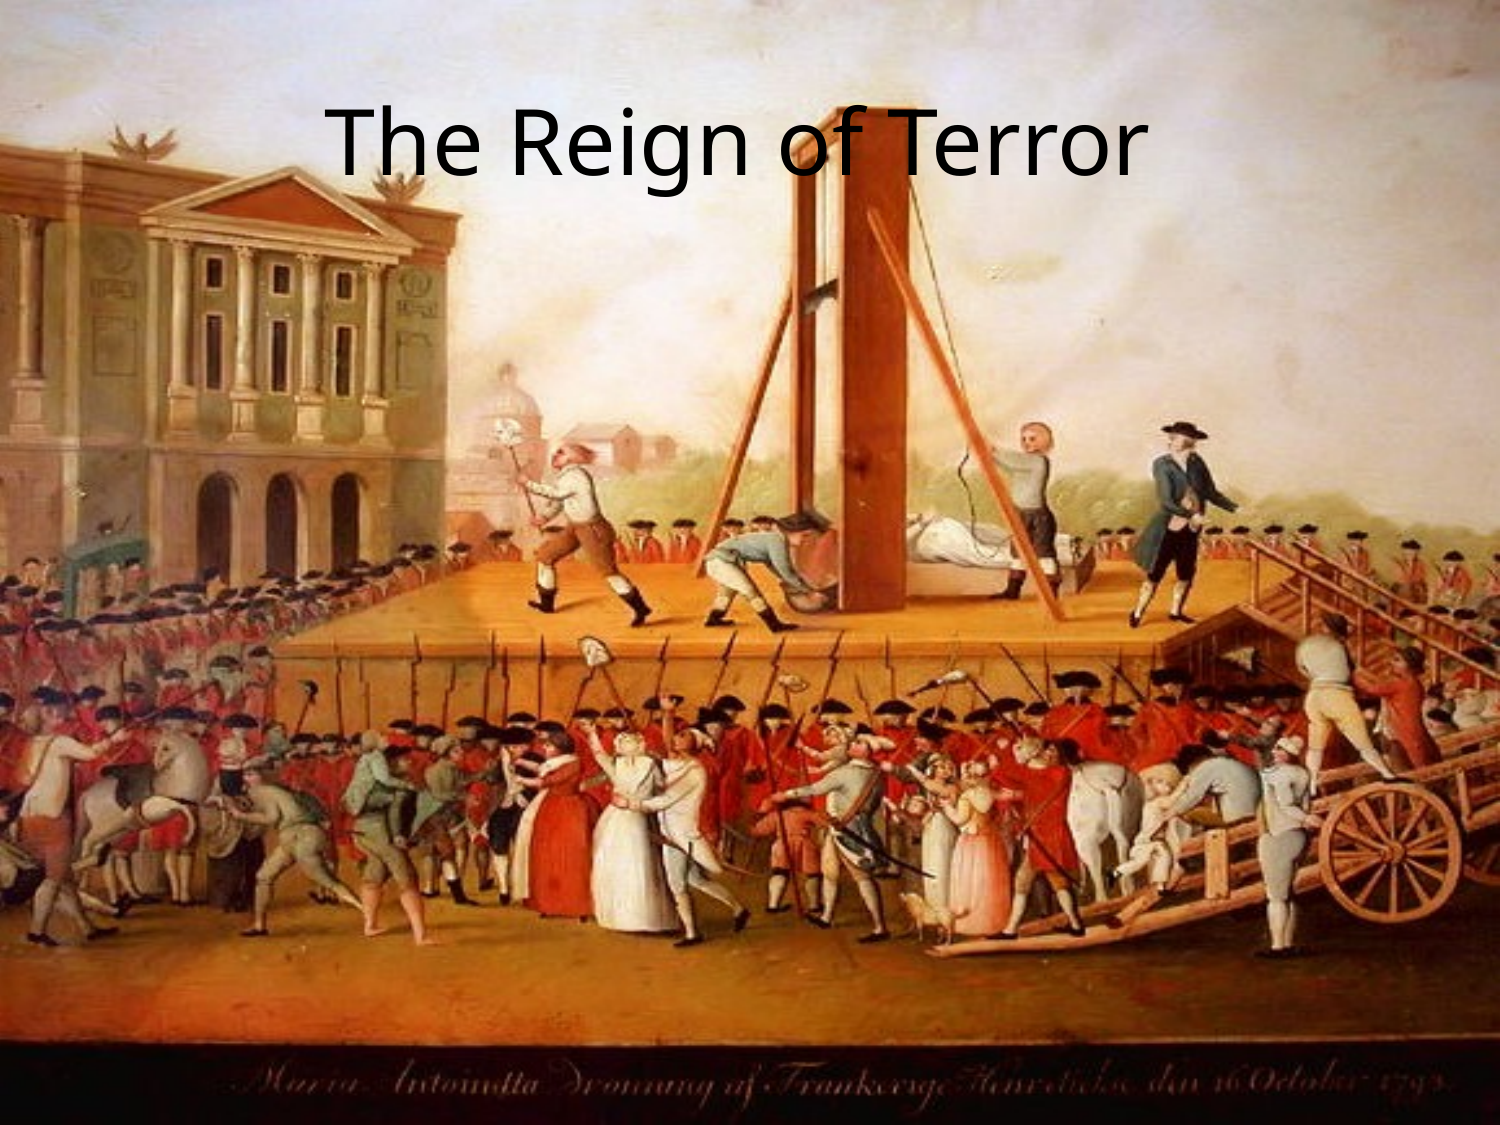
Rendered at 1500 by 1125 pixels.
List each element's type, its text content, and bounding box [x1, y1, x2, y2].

title The Reign of Terror [75, 45, 1425, 233]
picture [0, 0, 1500, 1125]
